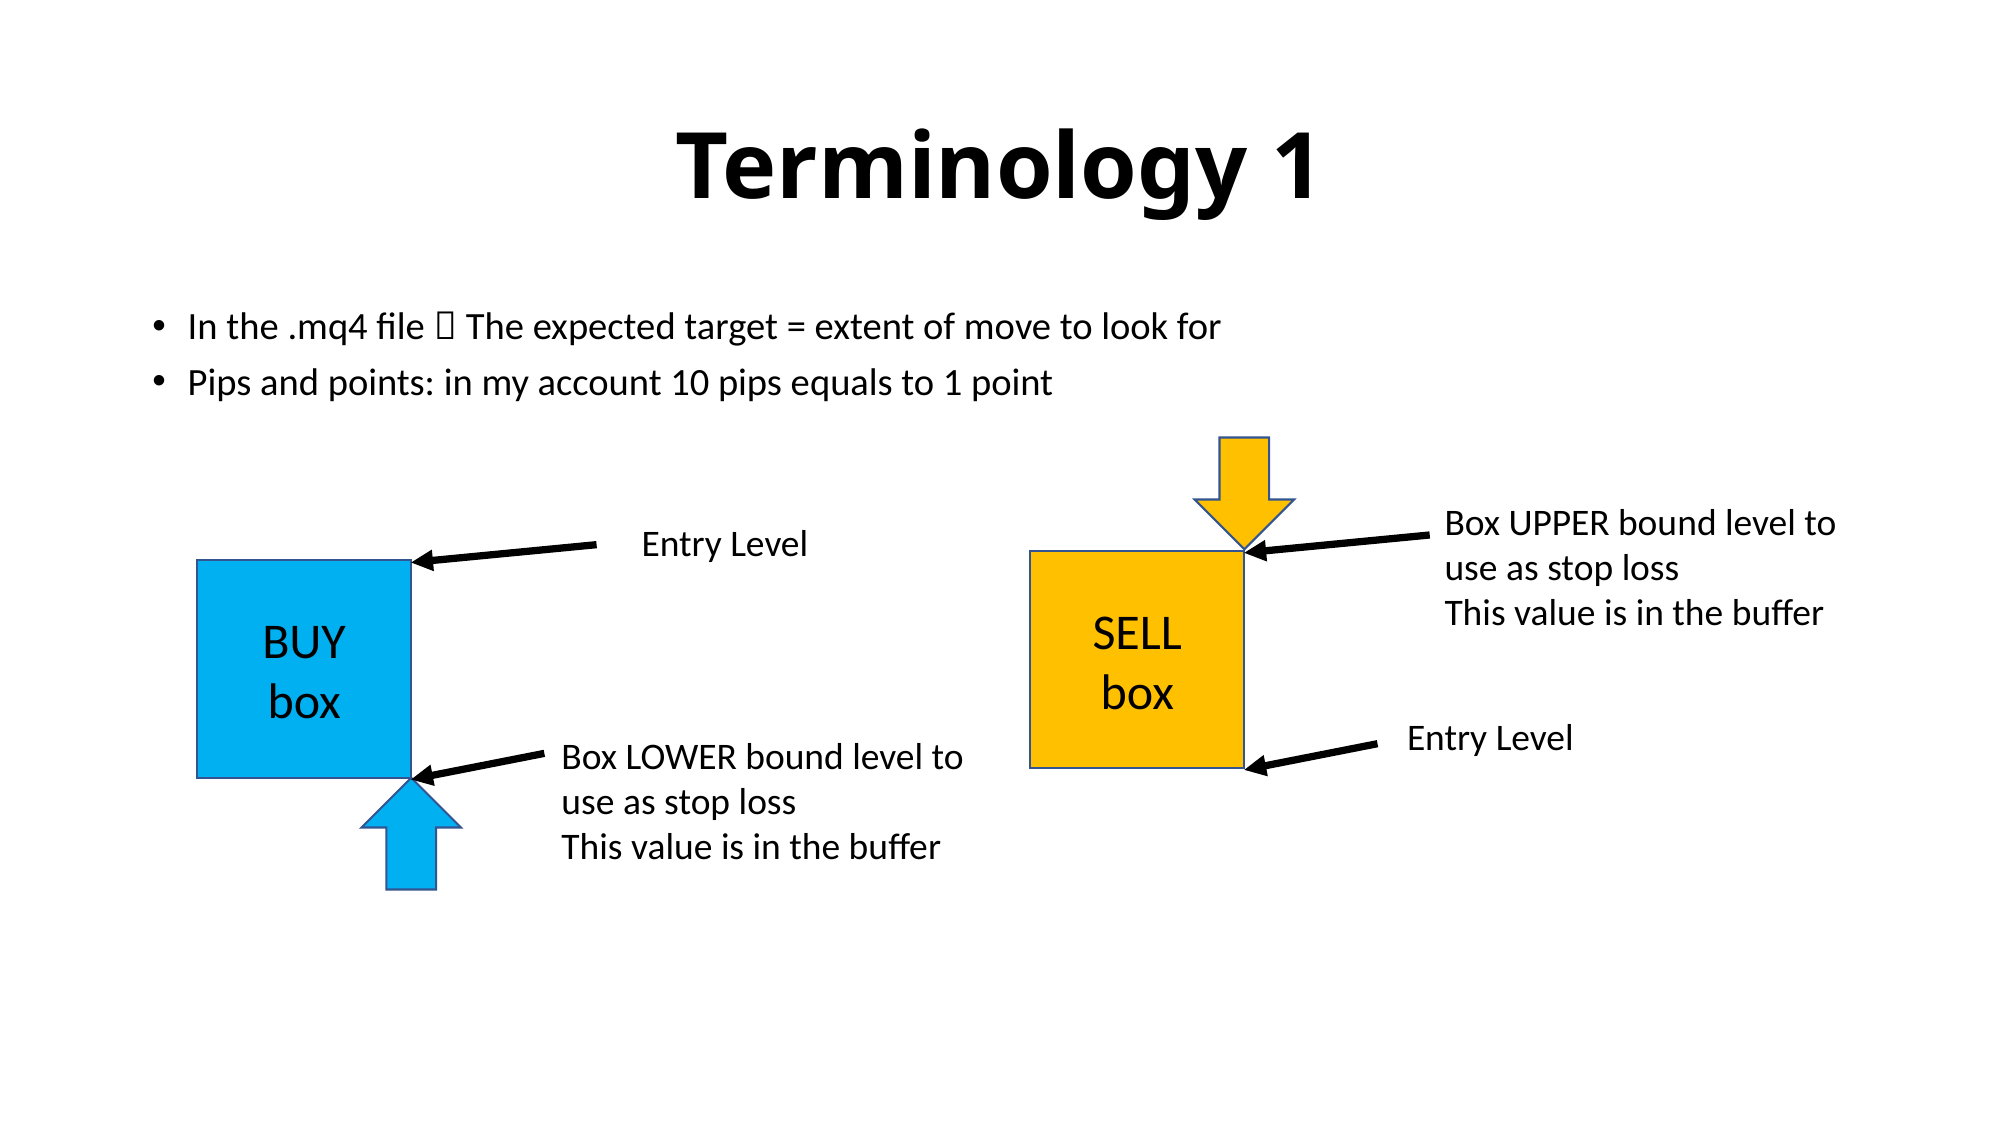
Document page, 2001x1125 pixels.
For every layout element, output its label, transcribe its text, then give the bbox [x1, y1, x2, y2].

text_box Entry Level [626, 511, 1081, 572]
text_box Entry Level [1392, 705, 1846, 766]
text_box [1244, 743, 1378, 770]
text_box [411, 544, 597, 563]
text_box [1192, 436, 1297, 551]
text_box BUY box [196, 559, 412, 779]
text_box [359, 776, 464, 891]
title Terminology 1 [137, 59, 1863, 278]
list In the .mq4 file  The expected target = extent of move to look for Pips and points: in my account 10 pips equals to 1 point [137, 299, 1863, 412]
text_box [1244, 534, 1430, 553]
text_box Box UPPER bound level to use as stop loss This value is in the buffer [1429, 490, 1884, 686]
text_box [411, 753, 545, 780]
text_box SELL box [1029, 550, 1245, 769]
text_box Box LOWER bound level to use as stop loss This value is in the buffer [546, 724, 1000, 875]
